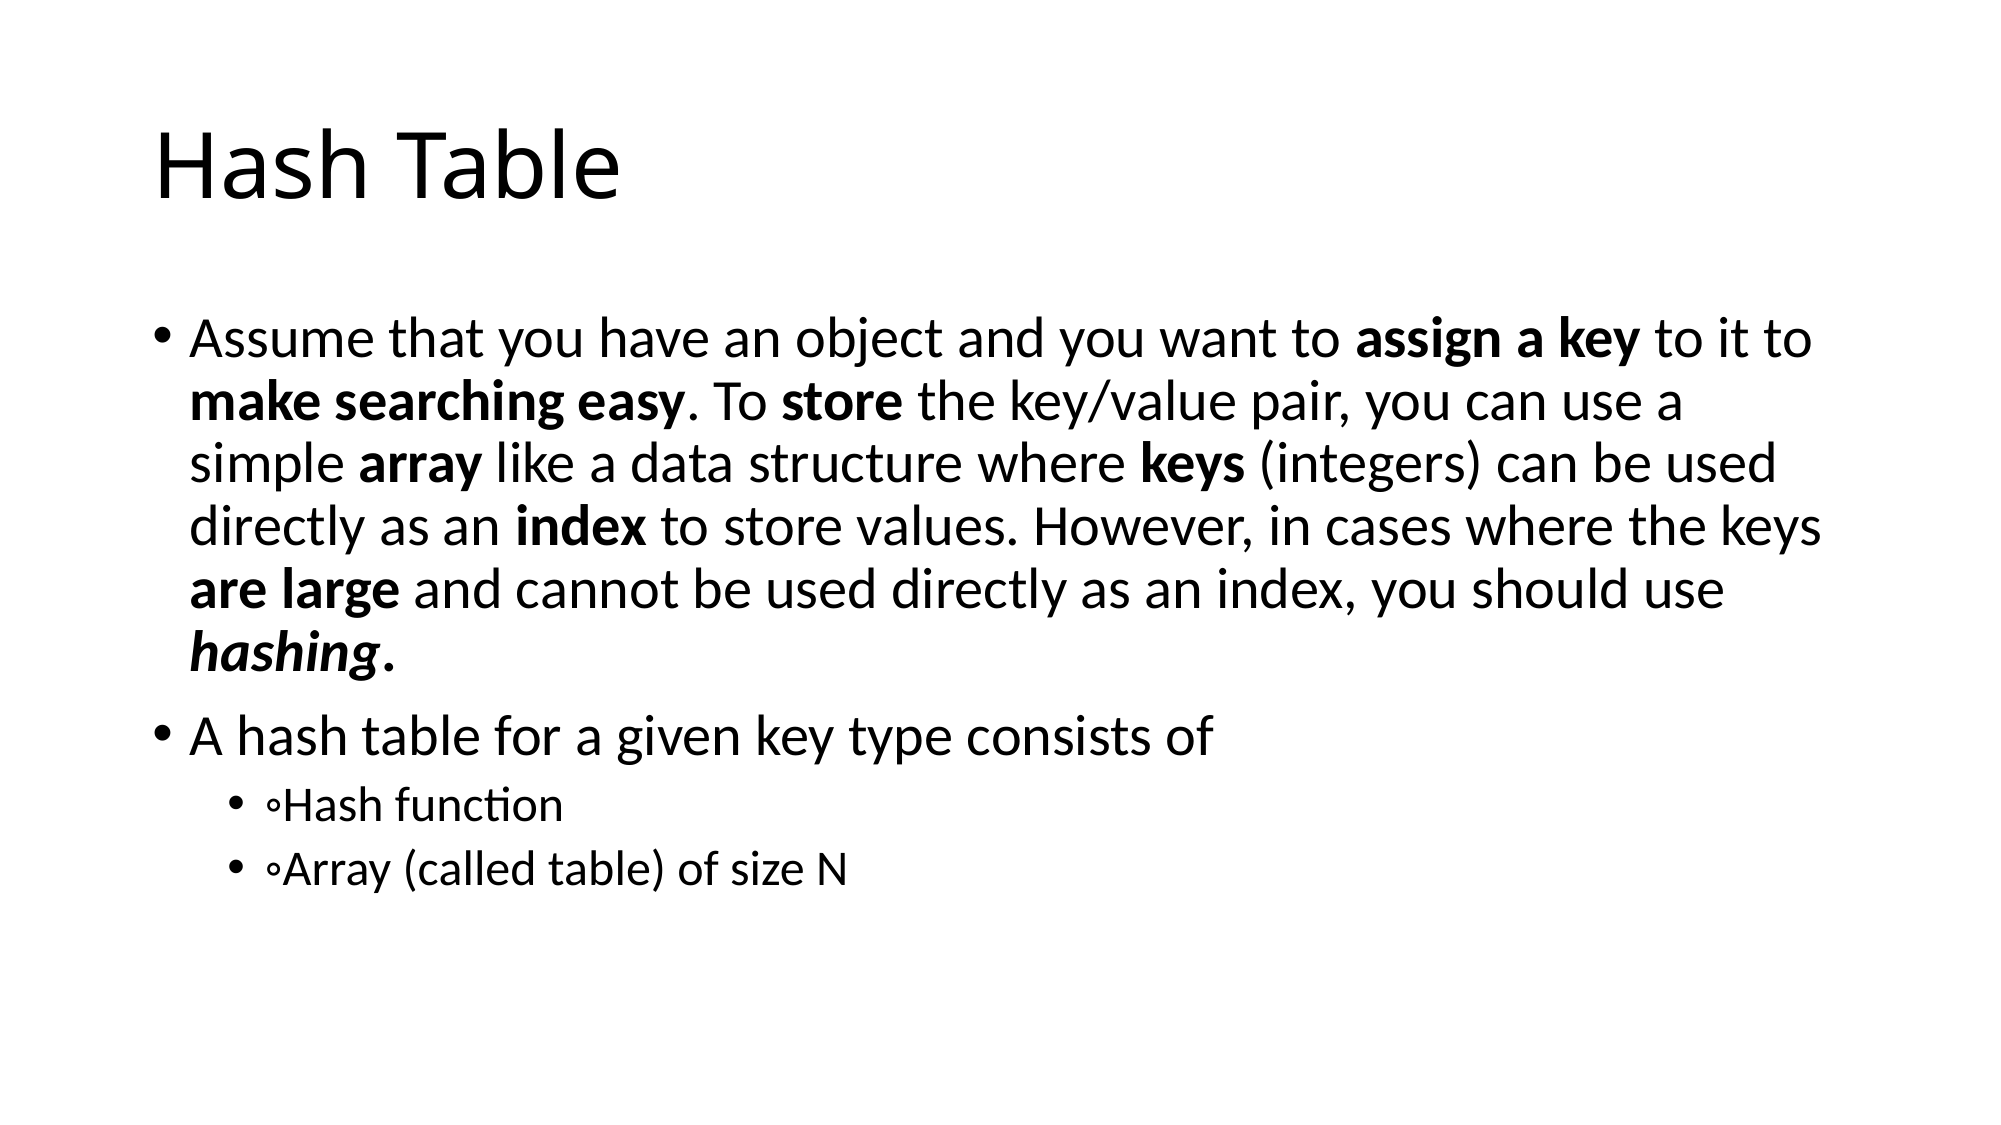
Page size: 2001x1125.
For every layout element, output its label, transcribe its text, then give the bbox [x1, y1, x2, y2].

list Assume that you have an object and you want to assign a key to it to make searching easy. To store the key/value pair, you can use a simple array like a data structure where keys (integers) can be used directly as an index to store values. However, in cases where the keys are large and cannot be used directly as an index, you should use hashing. A hash table for a given key type consists of ◦Hash function ◦Array (called table) of size N [137, 299, 1863, 1014]
title Hash Table [137, 59, 1863, 278]
